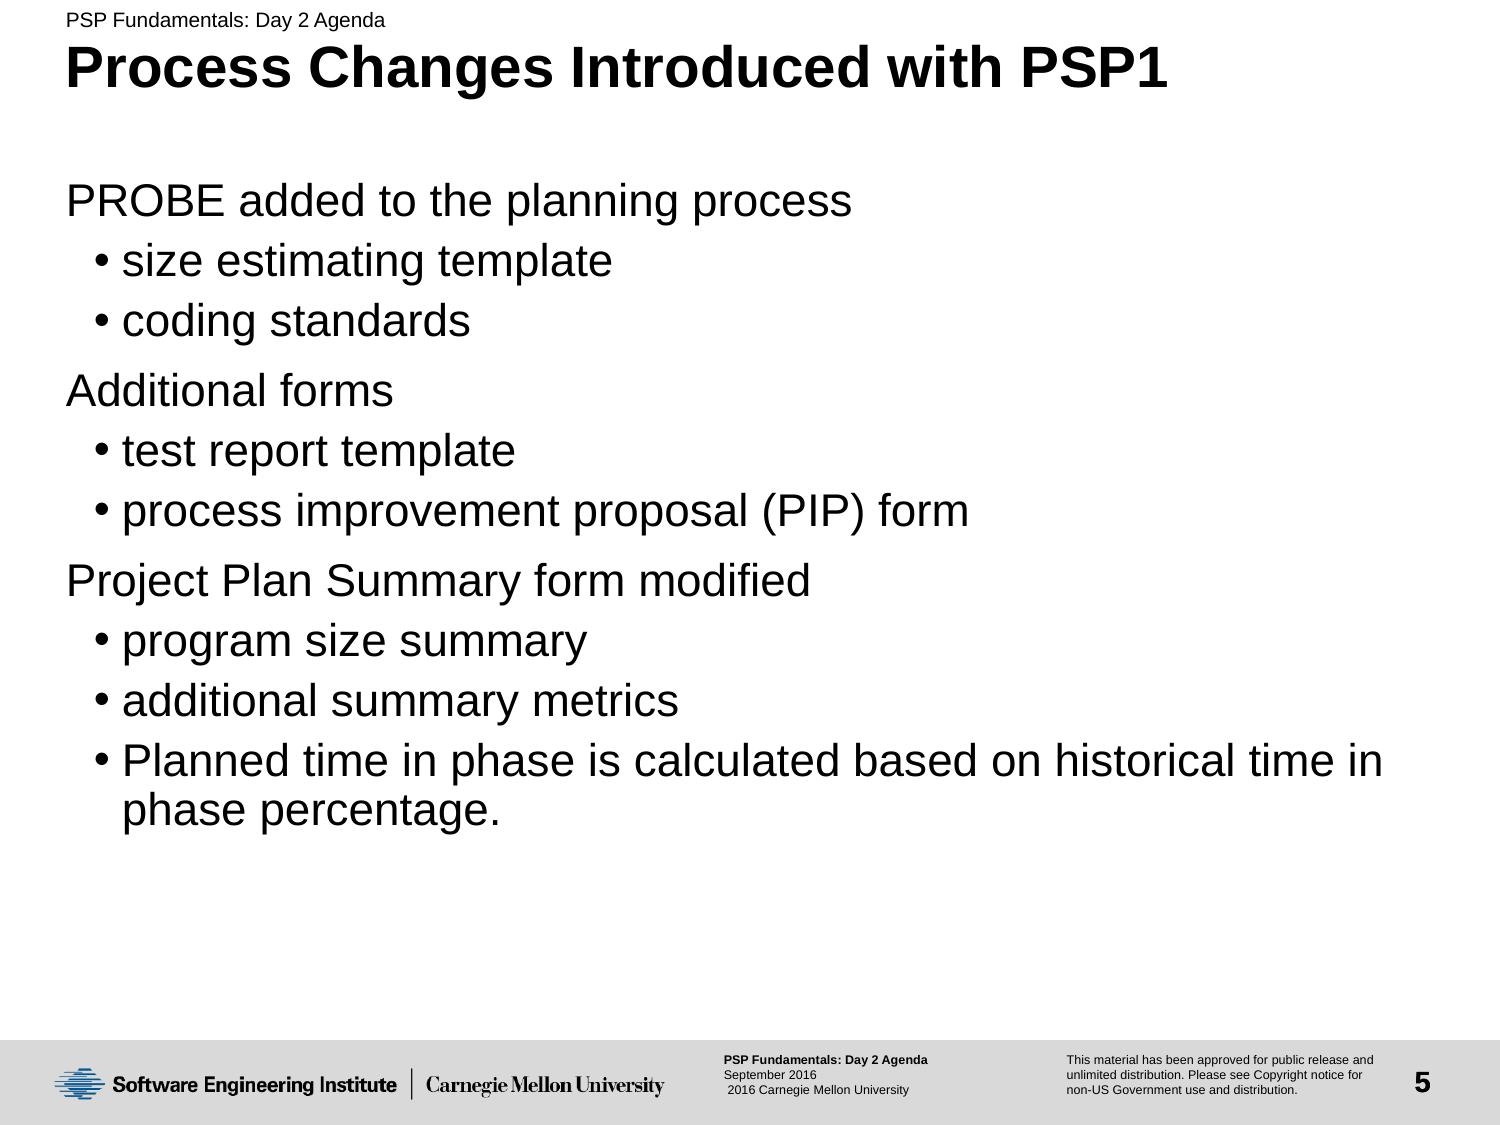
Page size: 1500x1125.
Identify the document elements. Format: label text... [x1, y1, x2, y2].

picture [46, 1061, 673, 1104]
title Process Changes Introduced with PSP1 [65, 37, 1430, 148]
list PROBE added to the planning process size estimating template coding standards Additional forms test report template process improvement proposal (PIP) form Project Plan Summary form modified program size summary additional summary metrics Planned time in phase is calculated based on historical time in phase percentage. [65, 177, 1431, 1000]
